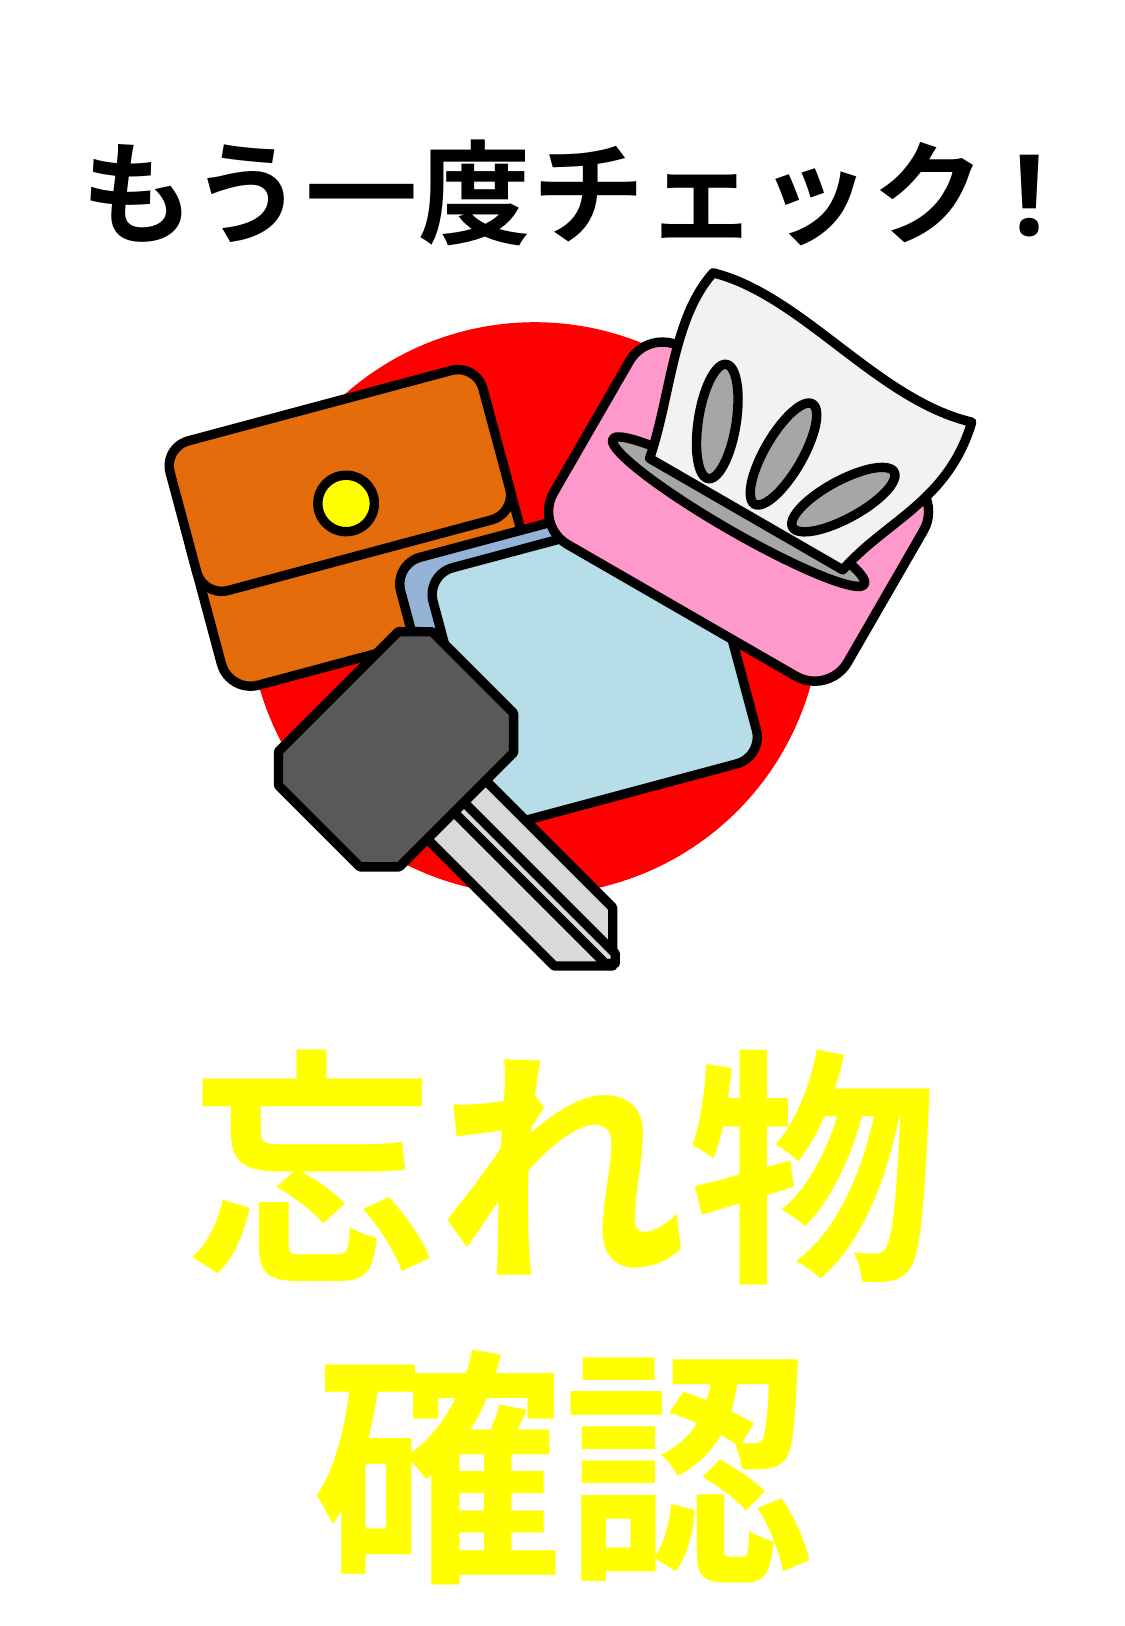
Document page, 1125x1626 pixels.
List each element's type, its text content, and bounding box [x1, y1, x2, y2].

text_box 忘れ物 確認 [23, 1005, 1104, 1620]
text_box もう一度チェック! [23, 115, 1104, 266]
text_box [190, 321, 951, 1024]
